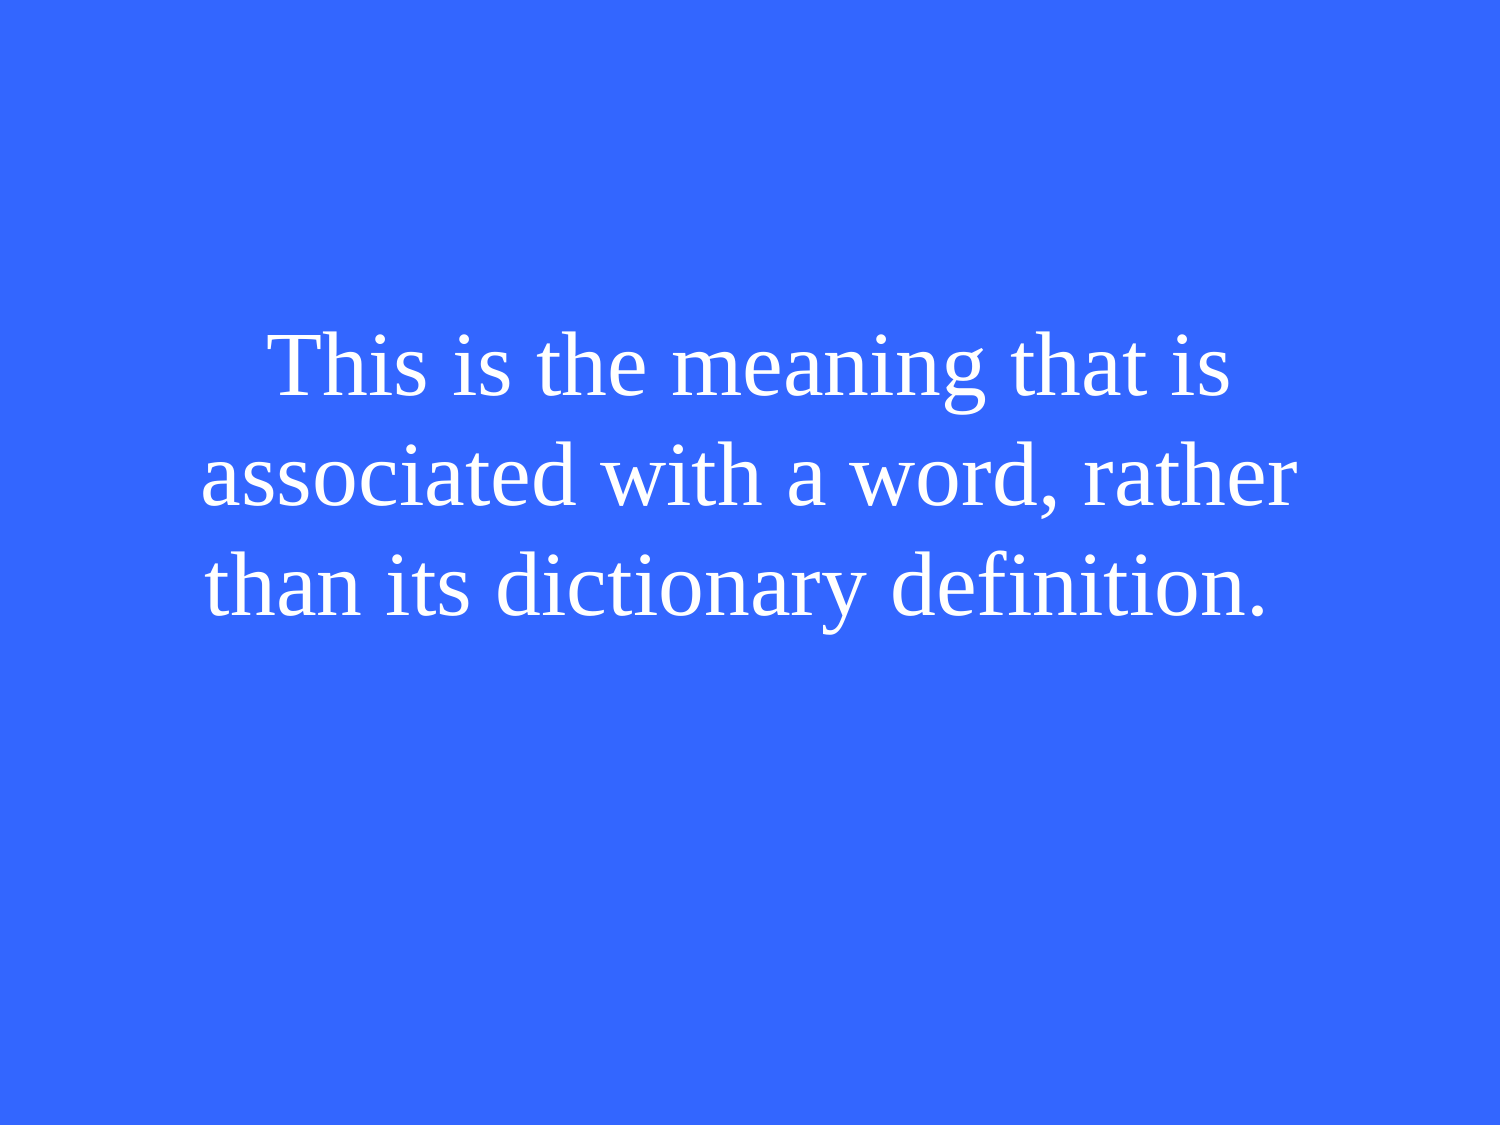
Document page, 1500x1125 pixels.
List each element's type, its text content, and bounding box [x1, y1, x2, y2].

title This is the meaning that is associated with a word, rather than its dictionary definition. [112, 374, 1388, 563]
